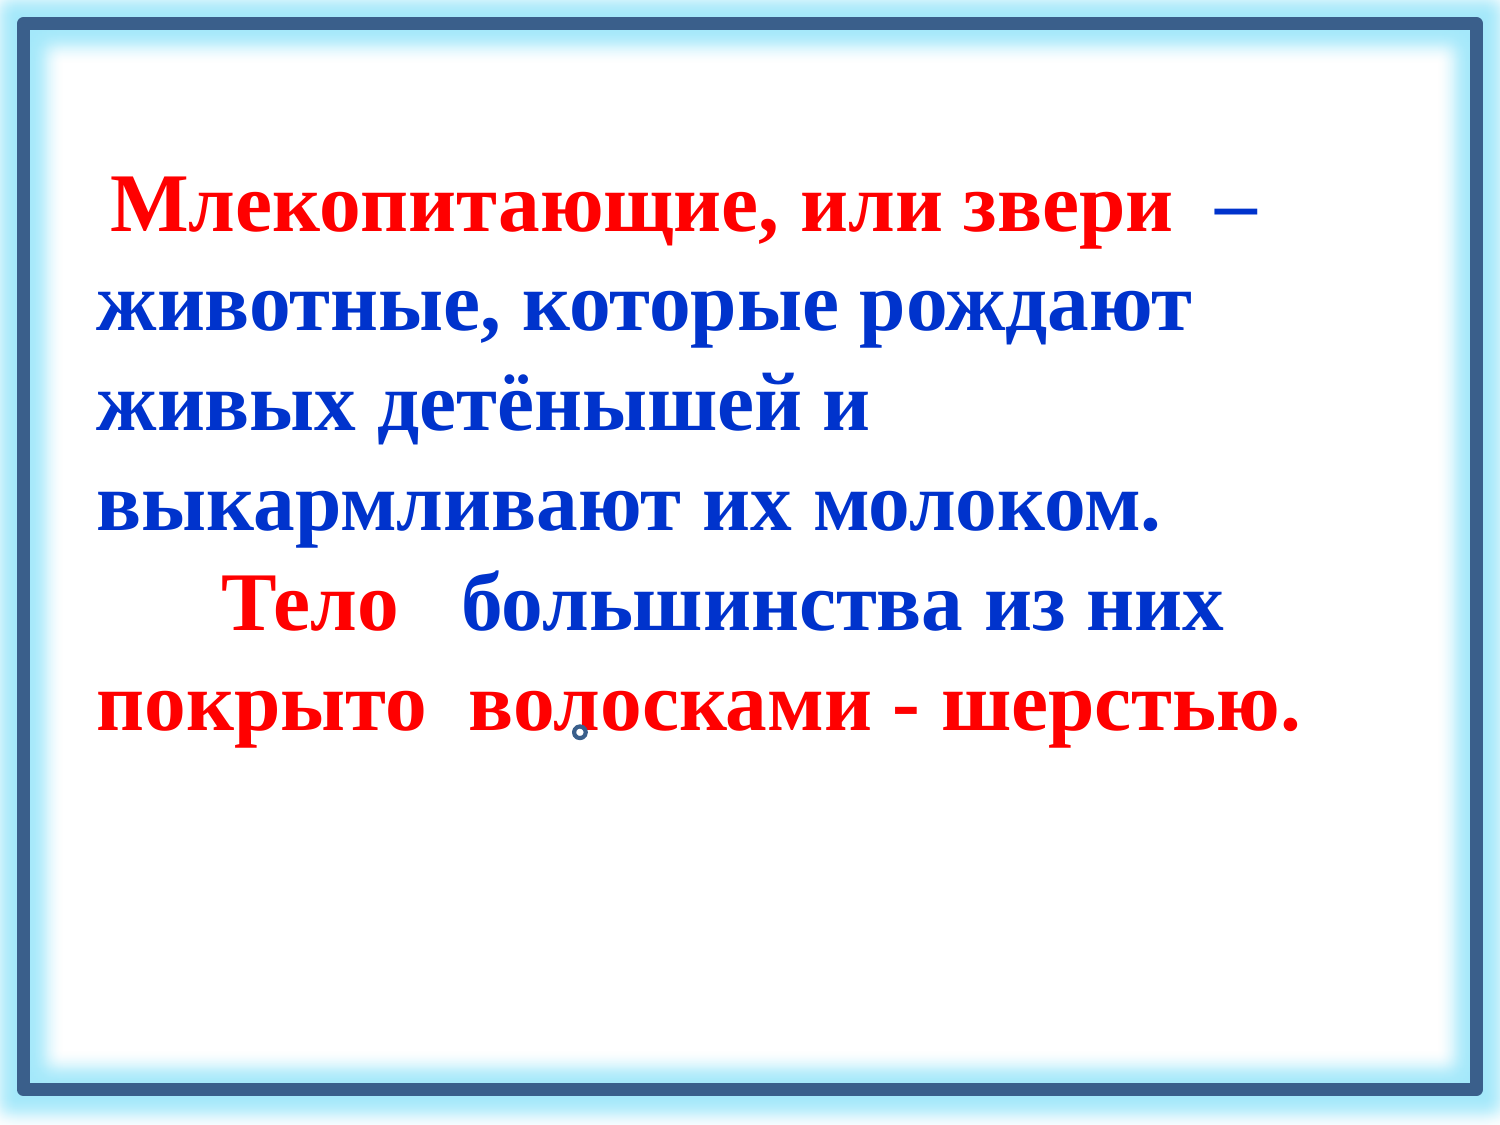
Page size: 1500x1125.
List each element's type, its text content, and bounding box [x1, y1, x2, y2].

text_box Млекопитающие, или звери – животные, которые рождают живых детёнышей и выкармливают их молоком. Тело большинства из них покрыто волосками - шерстью. [81, 70, 1407, 1067]
text_box [572, 724, 588, 741]
text_box [21, 21, 1479, 1092]
